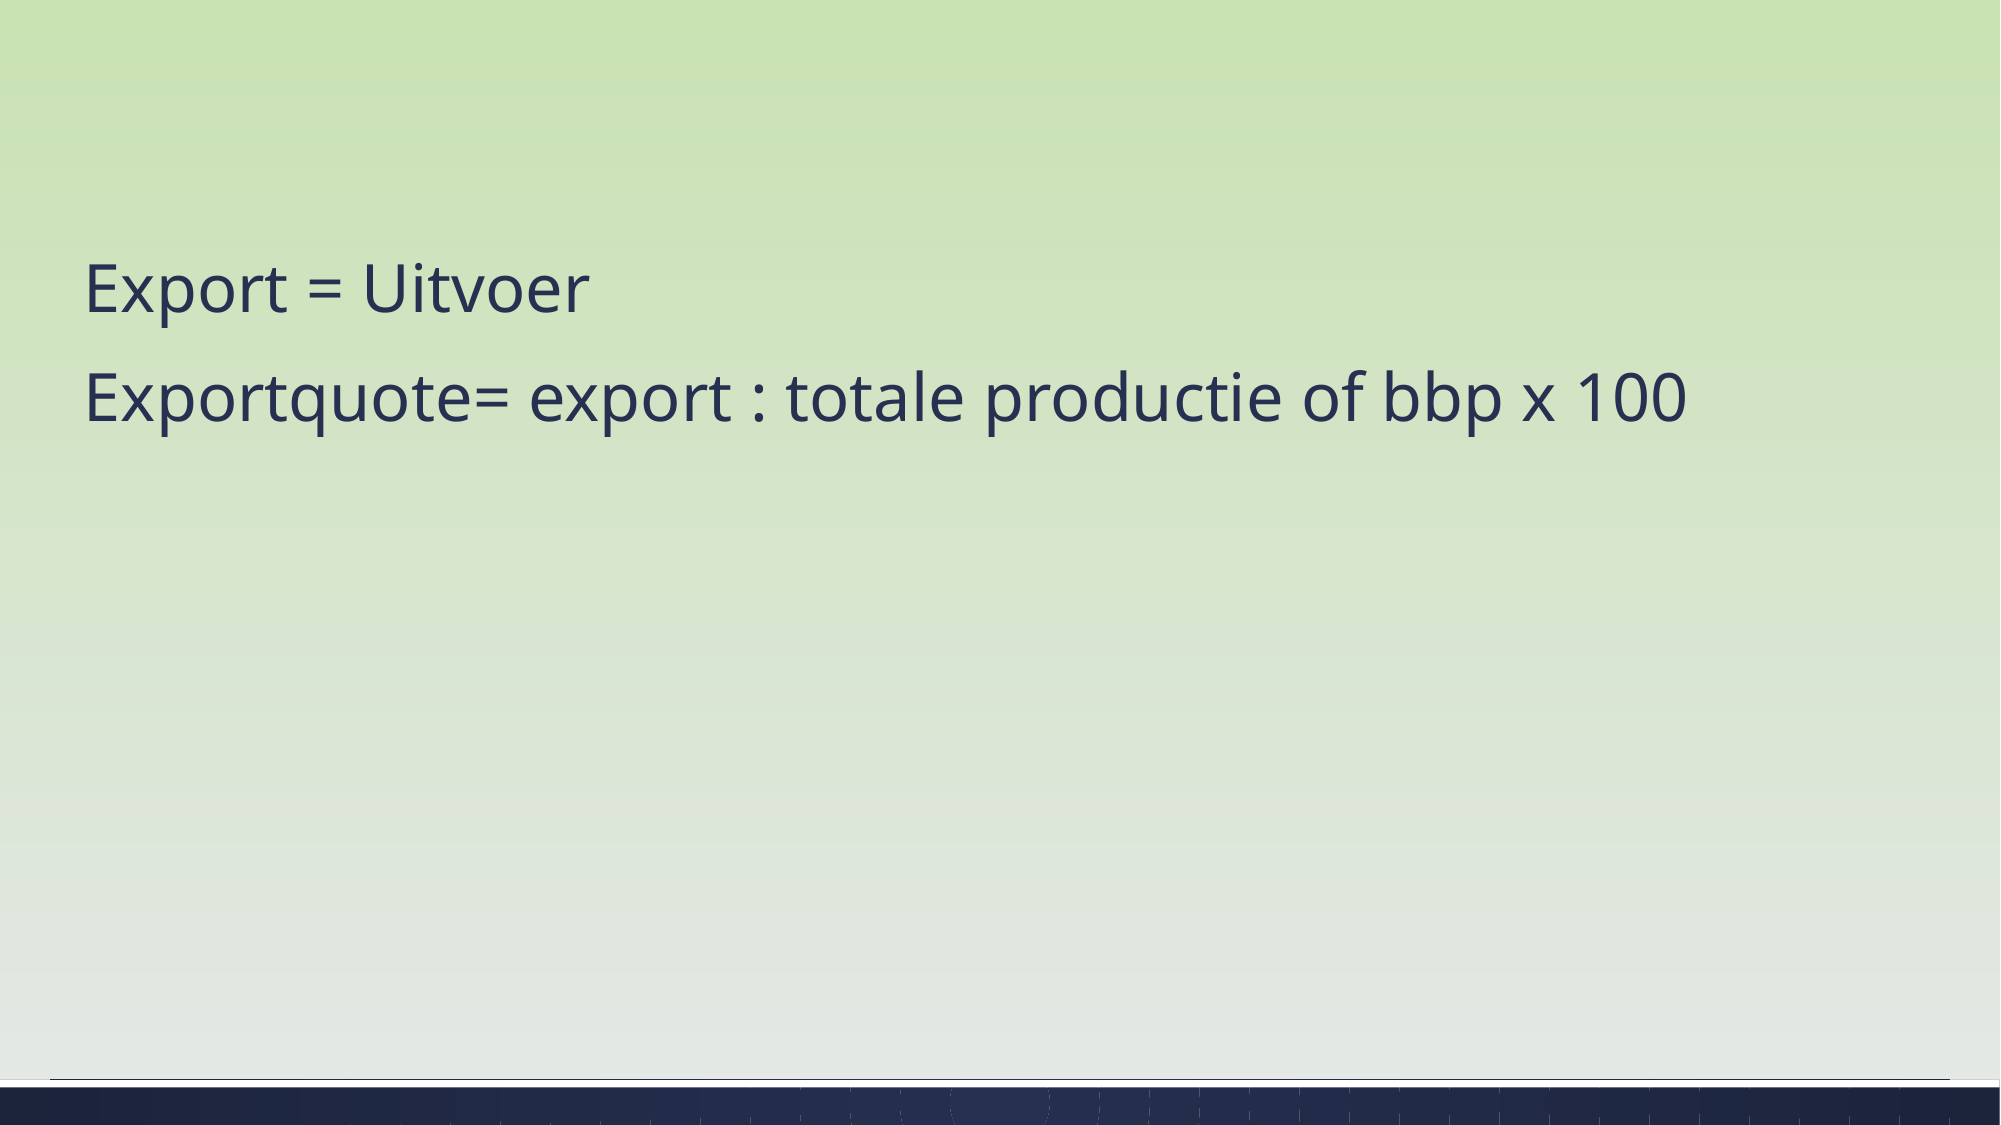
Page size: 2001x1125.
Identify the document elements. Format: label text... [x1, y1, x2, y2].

list Export = Uitvoer Exportquote= export : totale productie of bbp x 100 [61, 77, 1780, 990]
